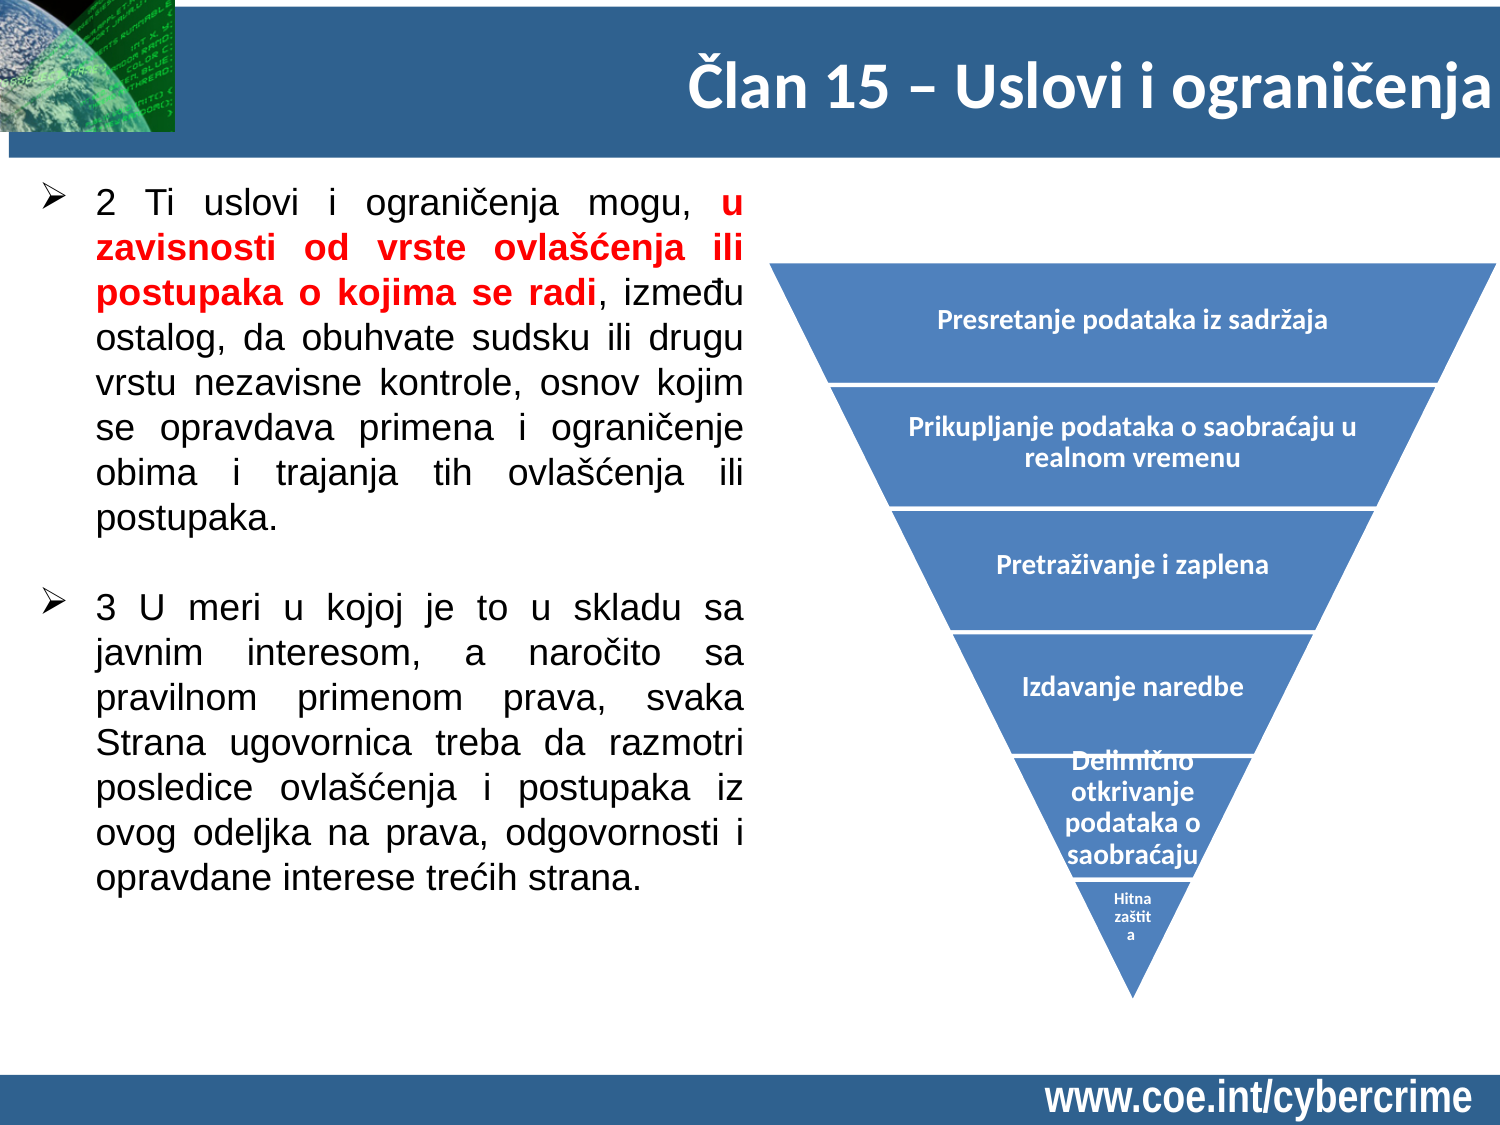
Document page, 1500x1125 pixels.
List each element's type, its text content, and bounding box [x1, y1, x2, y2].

text_box 2 Ti uslovi i ograničenja mogu, u zavisnosti od vrste ovlašćenja ili postupaka o kojima se radi, između ostalog, da obuhvate sudsku ili drugu vrstu nezavisne kontrole, osnov kojim se opravdava primena i ograničenje obima i trajanja tih ovlašćenja ili postupaka. 3 U meri u kojoj je to u skladu sa javnim interesom, a naročito sa pravilnom primenom prava, svaka Strana ugovornica treba da razmotri posledice ovlašćenja i postupaka iz ovog odeljka na prava, odgovornosti i opravdane interese trećih strana. [24, 170, 759, 906]
text_box [0, 1073, 1030, 1125]
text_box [765, 260, 1500, 1004]
text_box Član 15 – Uslovi i ograničenja [7, 4, 1500, 160]
text_box www.coe.int/cybercrime [1030, 1059, 1500, 1125]
picture [0, 0, 175, 132]
